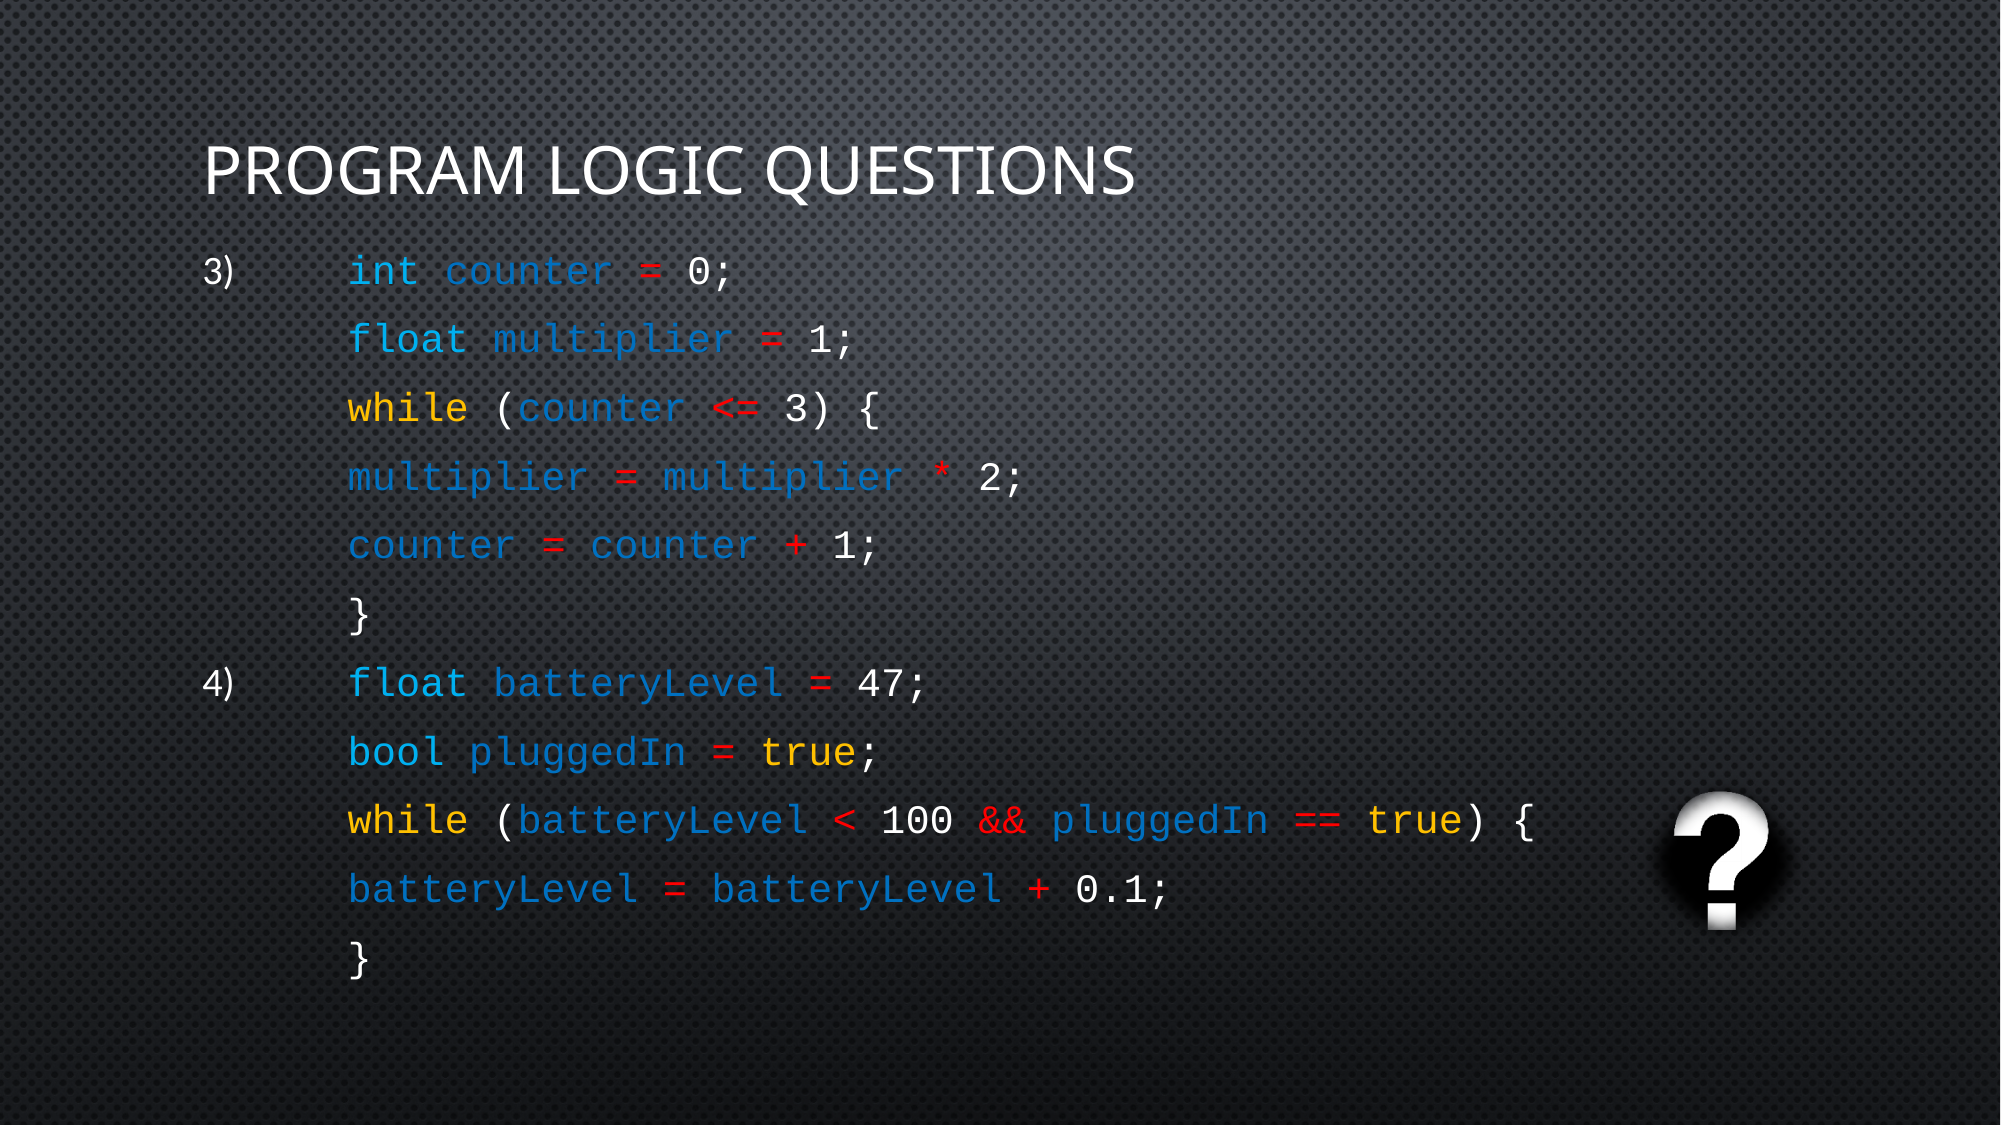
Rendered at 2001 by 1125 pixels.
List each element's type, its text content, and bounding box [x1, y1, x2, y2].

title Program Logic Questions [187, 99, 1813, 236]
picture [1634, 772, 1813, 951]
list 3) int counter = 0; float multiplier = 1; while (counter <= 3) { multiplier = multiplier * 2; counter = counter + 1; } 4) float batteryLevel = 47; bool pluggedIn = true; while (batteryLevel < 100 && pluggedIn == true) { batteryLevel = batteryLevel + 0.1; } [187, 236, 1813, 992]
